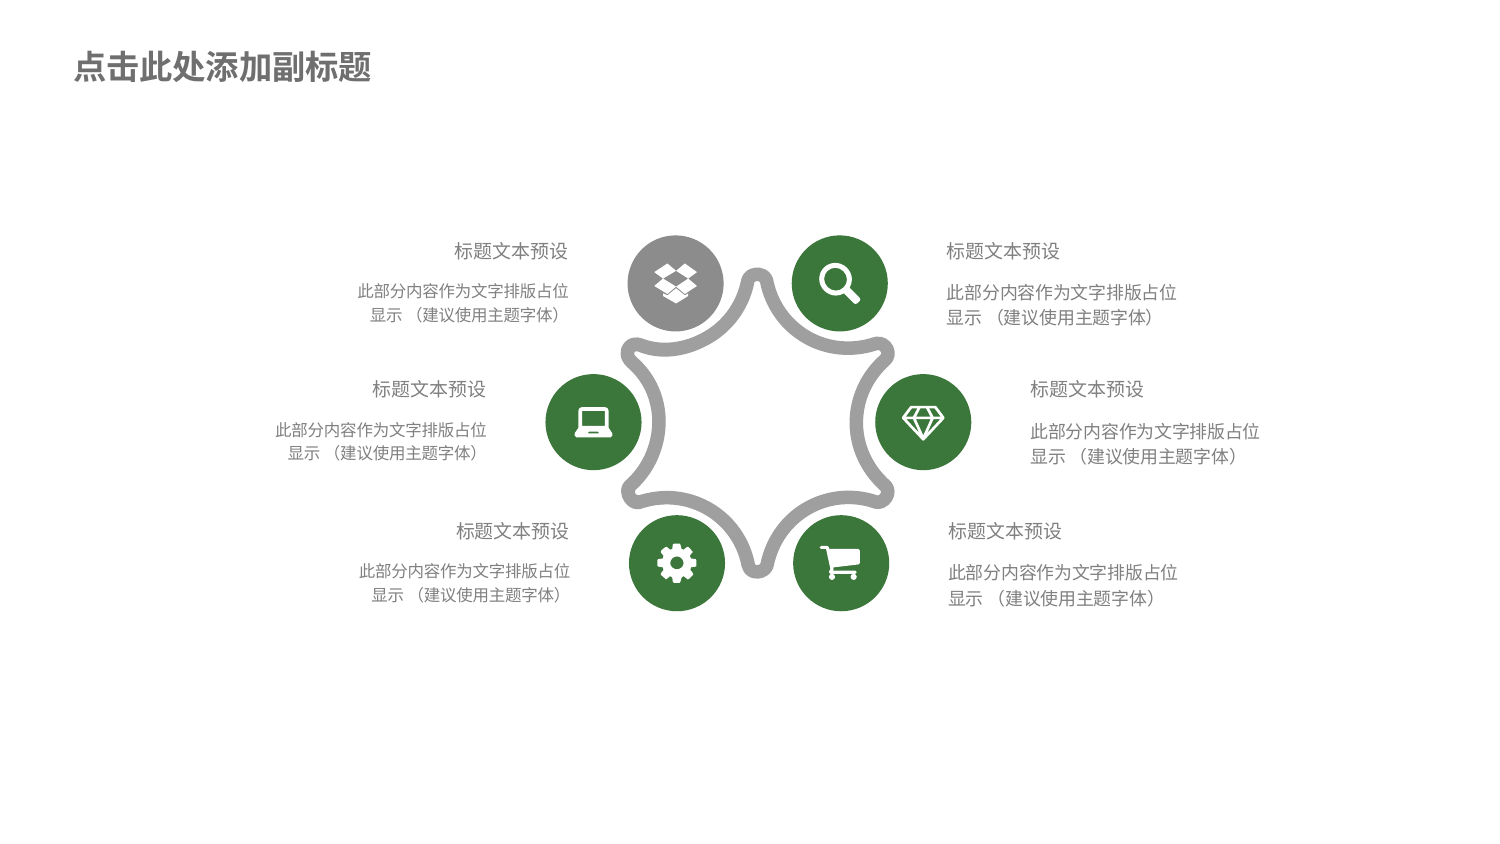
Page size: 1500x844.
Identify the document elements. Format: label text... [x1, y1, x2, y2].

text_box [251, 370, 546, 478]
text_box 点击此处添加副标题 [53, 36, 786, 97]
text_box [333, 231, 628, 339]
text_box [887, 231, 1196, 339]
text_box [888, 511, 1197, 619]
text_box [334, 511, 630, 619]
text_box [971, 370, 1279, 478]
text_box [545, 235, 972, 612]
